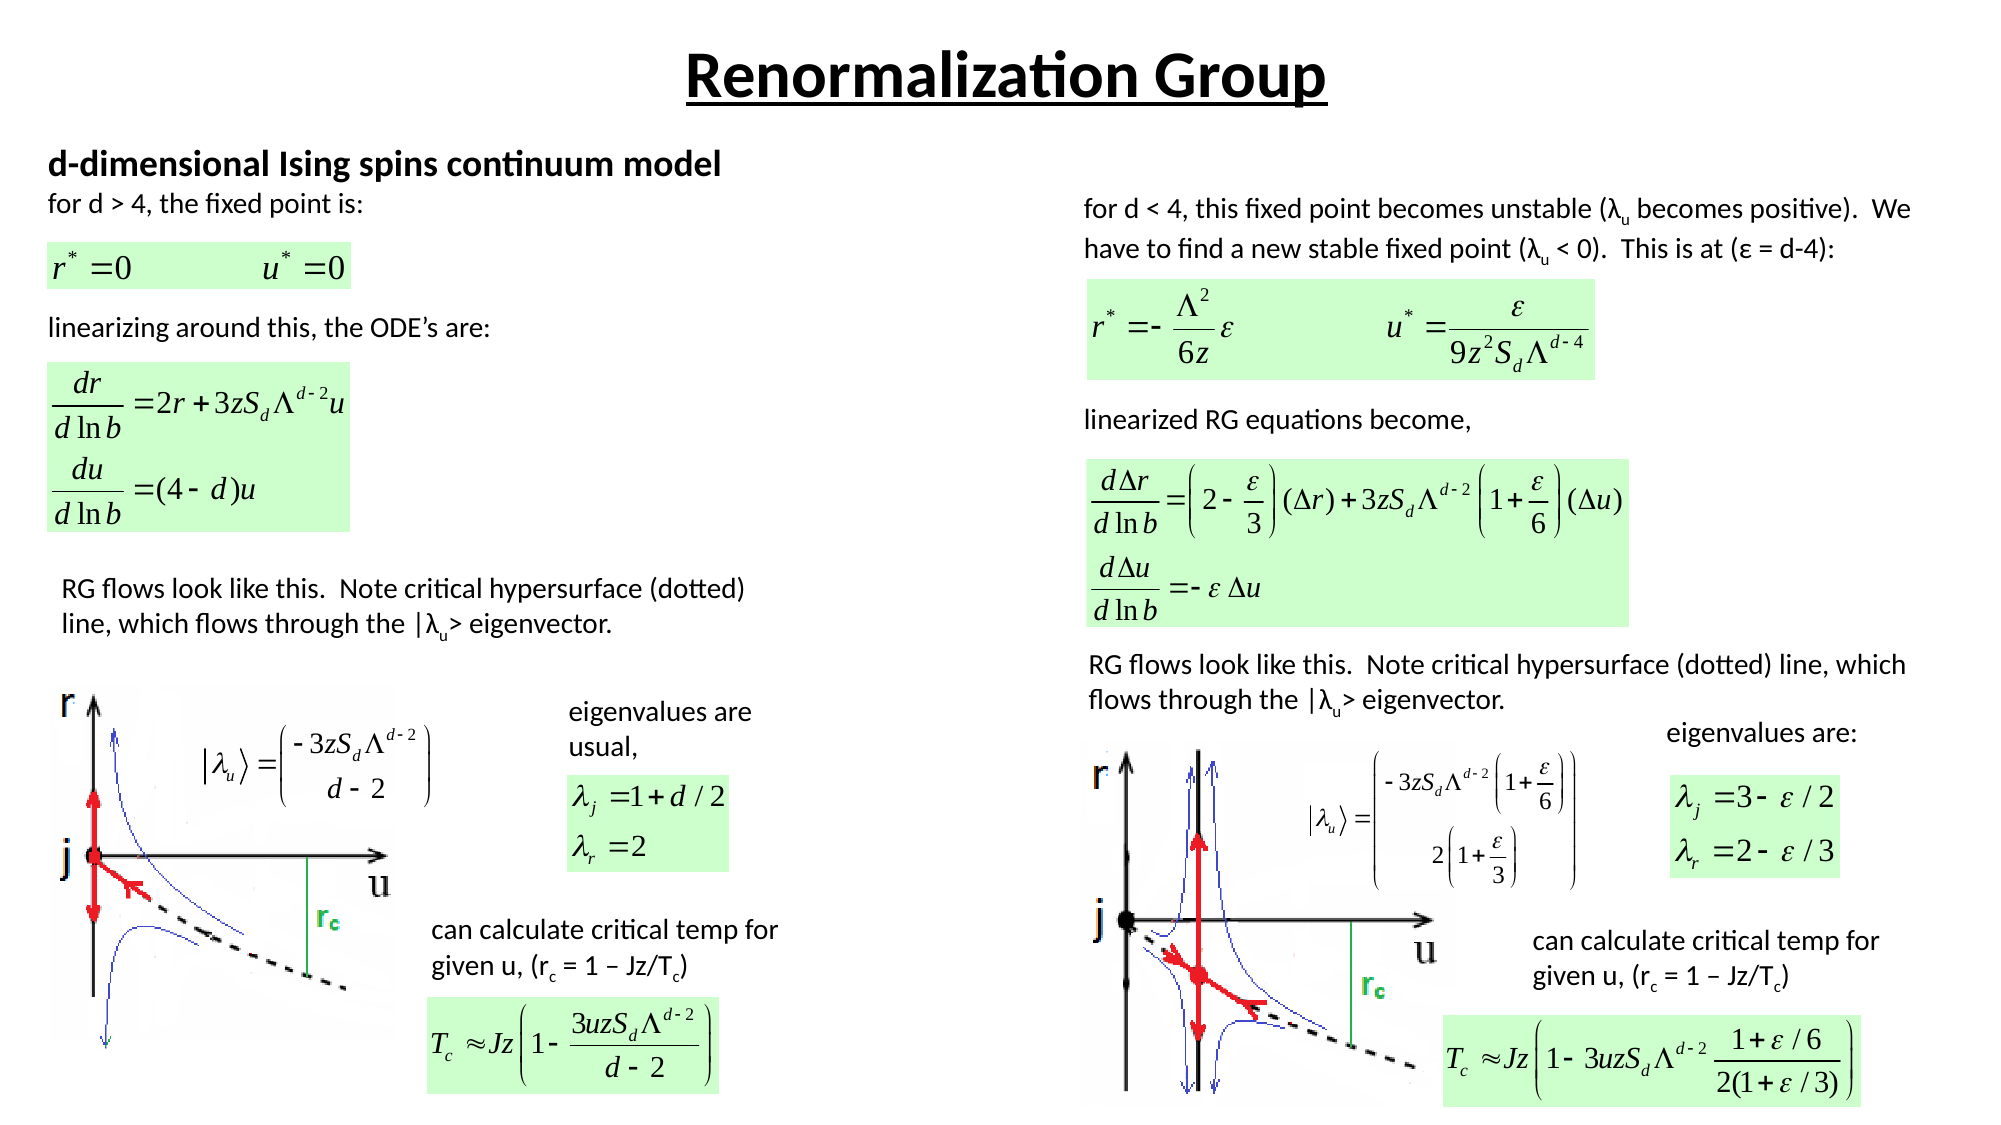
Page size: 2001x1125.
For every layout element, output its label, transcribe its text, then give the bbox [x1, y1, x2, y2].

text_box eigenvalues are usual, [553, 684, 793, 770]
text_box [46, 362, 352, 535]
text_box can calculate critical temp for given u, (rc = 1 – Jz/Tc) [416, 903, 806, 993]
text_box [1442, 1014, 1861, 1107]
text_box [46, 242, 352, 289]
picture [1073, 737, 1456, 1107]
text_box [1086, 458, 1630, 628]
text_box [1305, 745, 1583, 896]
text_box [1086, 279, 1597, 381]
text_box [427, 997, 719, 1094]
text_box linearized RG equations become, [1069, 393, 1504, 443]
text_box RG flows look like this. Note critical hypersurface (dotted) line, which flows through the |λu> eigenvector. [46, 562, 783, 652]
text_box d-dimensional Ising spins continuum model for d > 4, the fixed point is: [33, 131, 1405, 227]
picture [47, 686, 396, 1056]
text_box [566, 774, 732, 875]
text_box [199, 719, 439, 814]
text_box linearizing around this, the ODE’s are: [33, 300, 546, 351]
text_box eigenvalues are: [1651, 705, 1891, 756]
text_box can calculate critical temp for given u, (rc = 1 – Jz/Tc) [1517, 913, 1907, 1004]
text_box RG flows look like this. Note critical hypersurface (dotted) line, which flows through the |λu> eigenvector. [1073, 638, 1967, 728]
text_box for d < 4, this fixed point becomes unstable (λu becomes positive). We have to find a new stable fixed point (λu < 0). This is at (ε = d-4): [1069, 181, 1967, 276]
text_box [1669, 774, 1841, 878]
text_box Renormalization Group [671, 23, 1344, 118]
